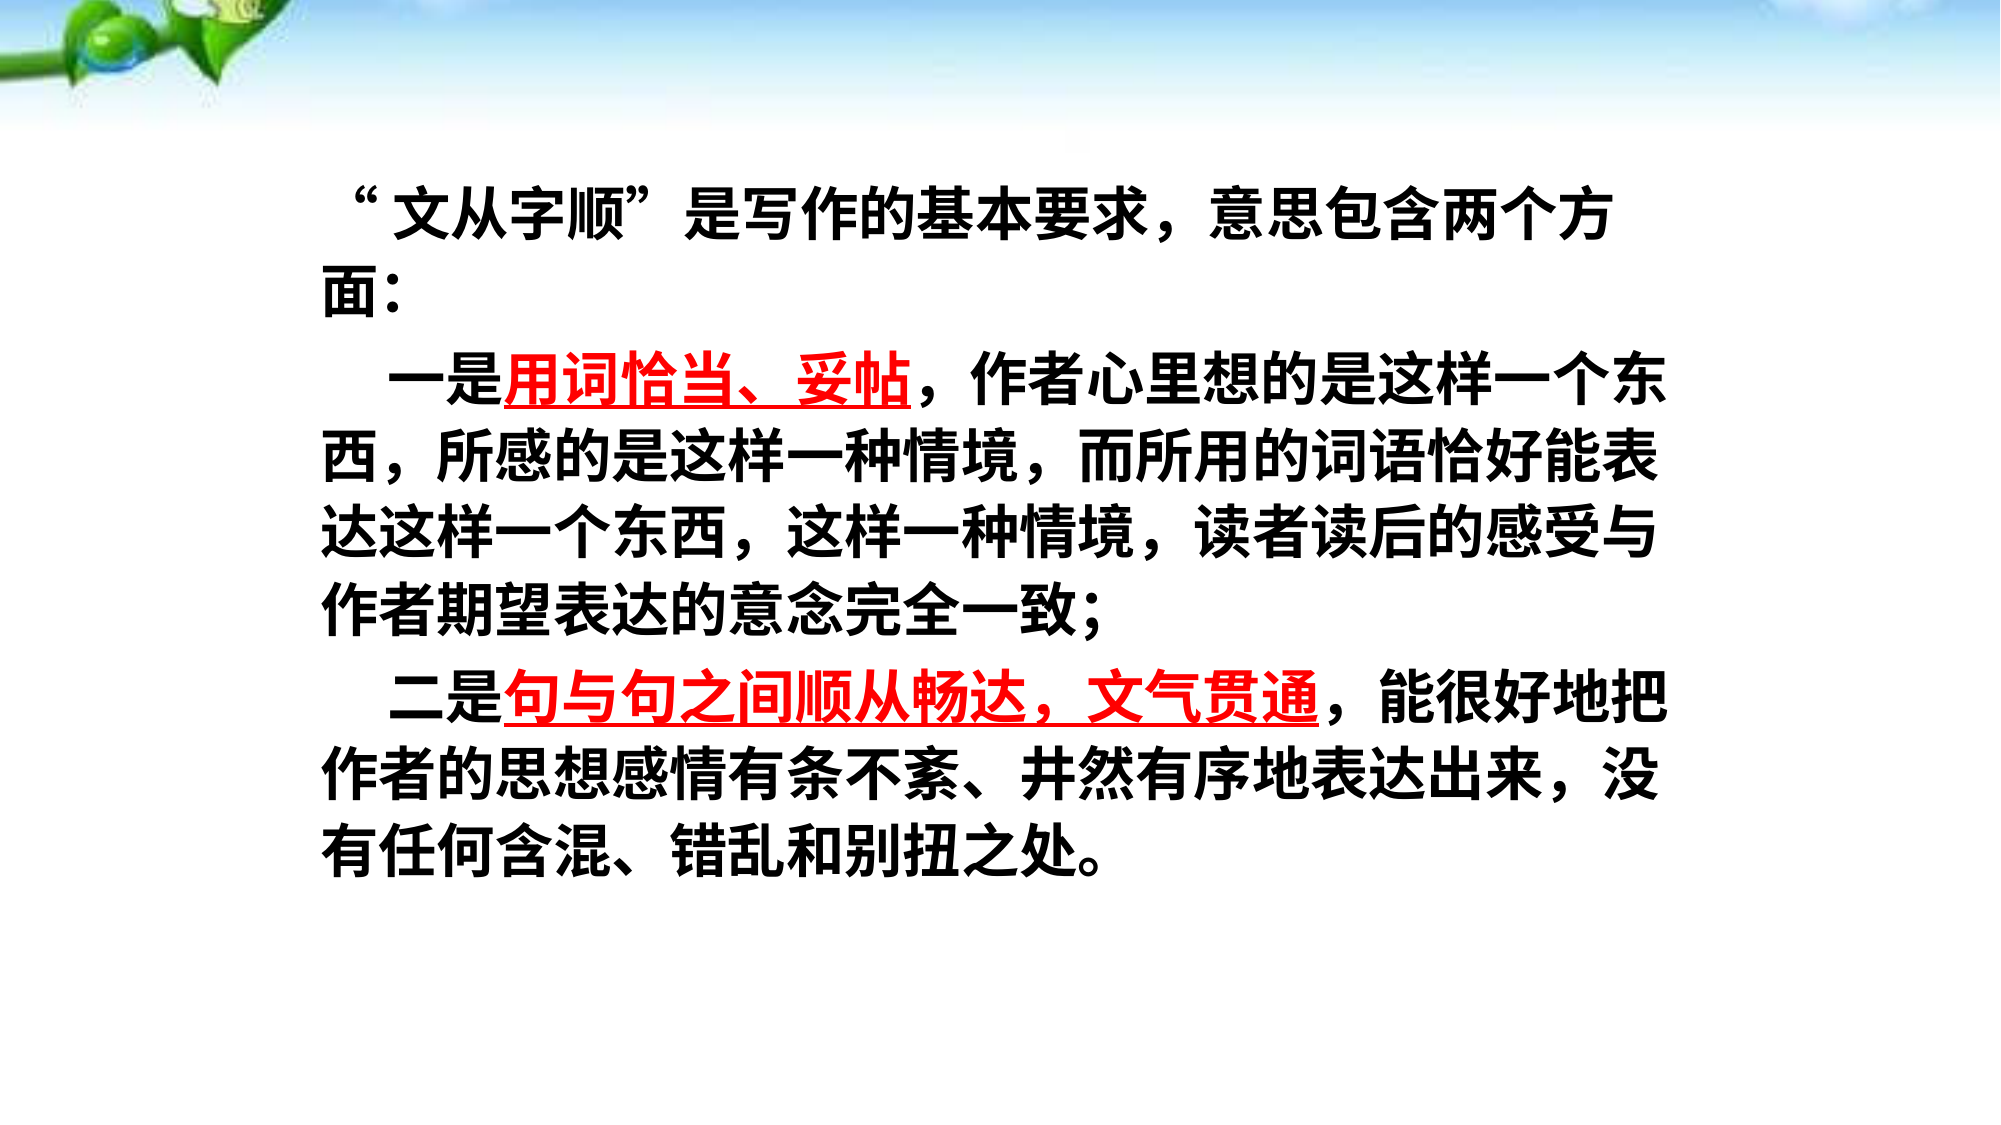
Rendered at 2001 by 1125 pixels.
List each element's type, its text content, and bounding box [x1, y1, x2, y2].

text_box “文从字顺”是写作的基本要求，意思包含两个方面： 一是用词恰当、妥帖，作者心里想的是这样一个东西，所感的是这样一种情境，而所用的词语恰好能表达这样一个东西，这样一种情境，读者读后的感受与作者期望表达的意念完全一致； 二是句与句之间顺从畅达，文气贯通，能很好地把作者的思想感情有条不紊、井然有序地表达出来，没有任何含混、错乱和别扭之处。 [305, 163, 1697, 892]
picture [0, 0, 2001, 1125]
